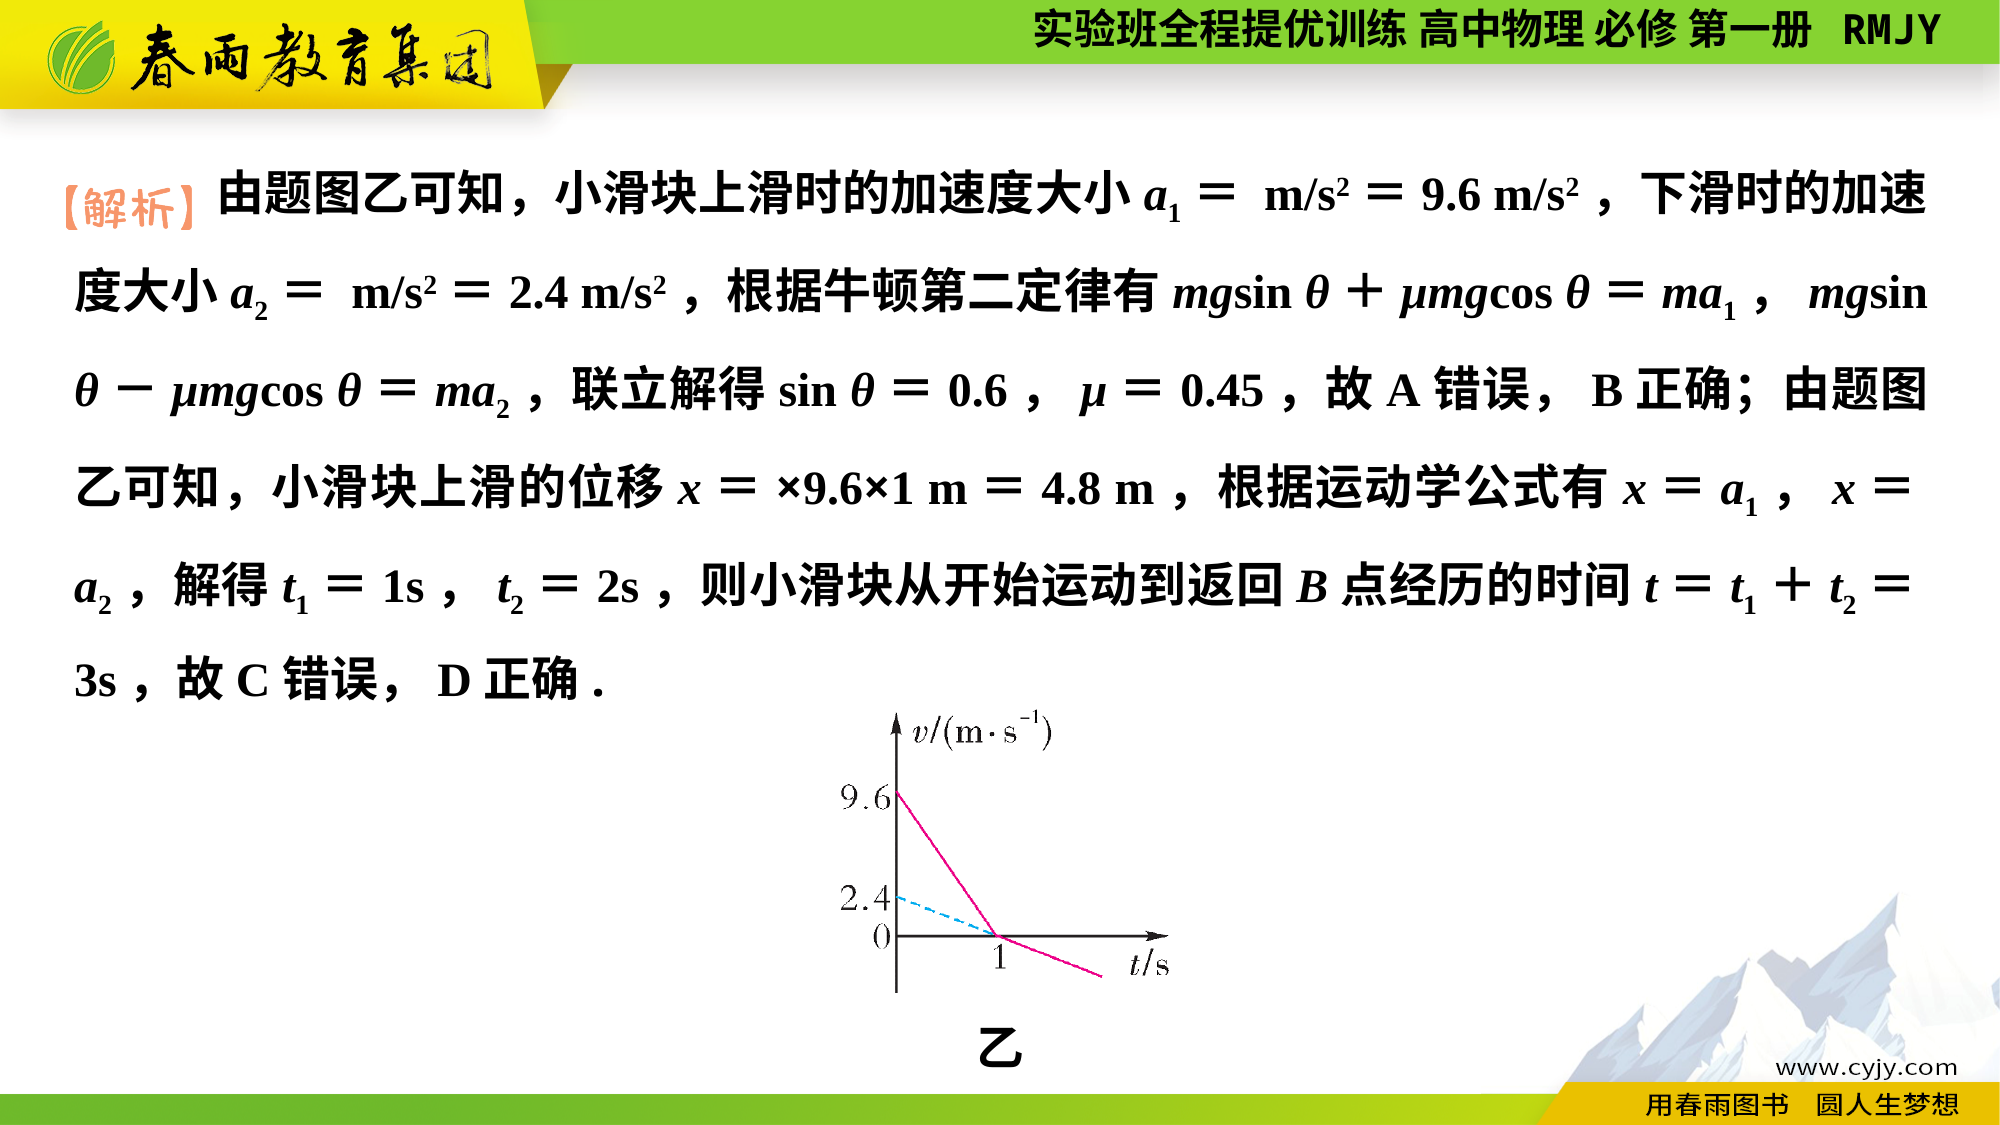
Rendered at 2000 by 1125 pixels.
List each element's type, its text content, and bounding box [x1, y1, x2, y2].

picture [0, 0, 2000, 1125]
text_box 乙 [961, 1027, 1040, 1082]
